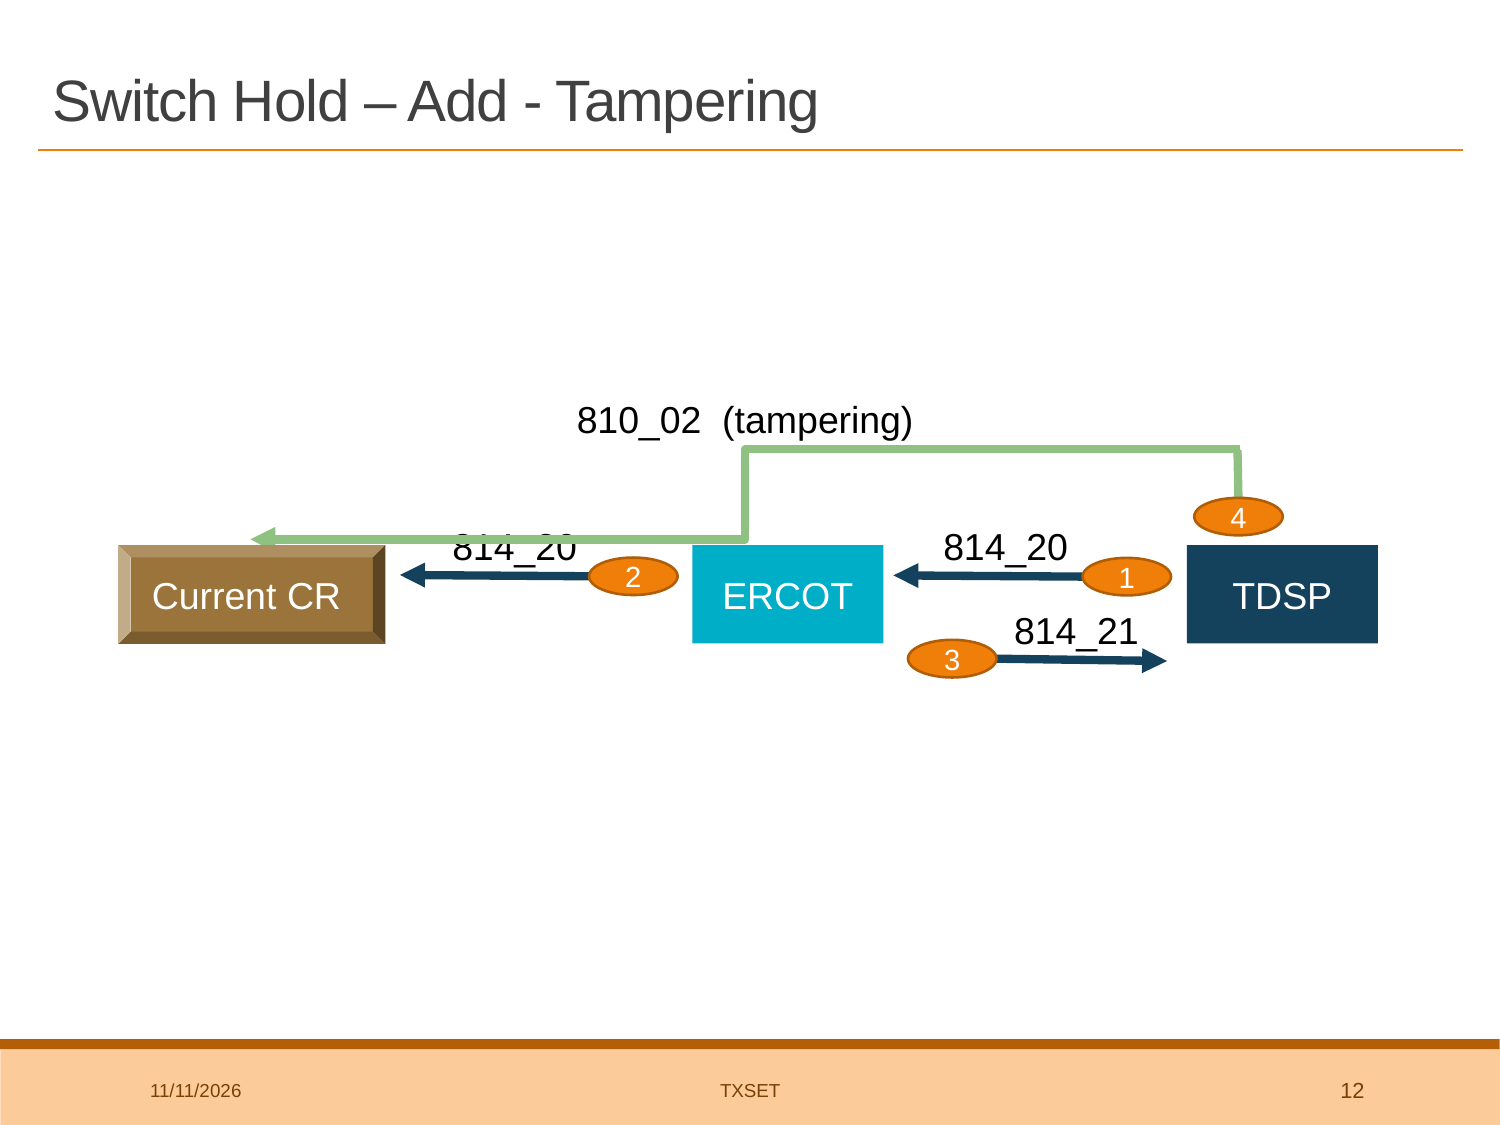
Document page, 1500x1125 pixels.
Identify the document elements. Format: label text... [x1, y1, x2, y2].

text_box What transaction does the TDSP receive when an 814_01 or 814_16 is initiated? 867_04 814_03 867_03 814_04 [121, 546, 381, 557]
footer TxSET [453, 1059, 1047, 1120]
title Switch Hold – Add - Tampering [37, 37, 1275, 141]
text_box Current CR [118, 545, 386, 644]
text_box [907, 603, 1168, 679]
text_box ERCOT [691, 548, 885, 645]
slide_number 12 [1218, 1059, 1380, 1120]
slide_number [135, 1059, 440, 1120]
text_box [892, 548, 1172, 596]
text_box Transaction Type [119, 546, 131, 643]
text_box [399, 548, 679, 596]
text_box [249, 388, 1284, 540]
text_box TDSP [1186, 544, 1379, 645]
